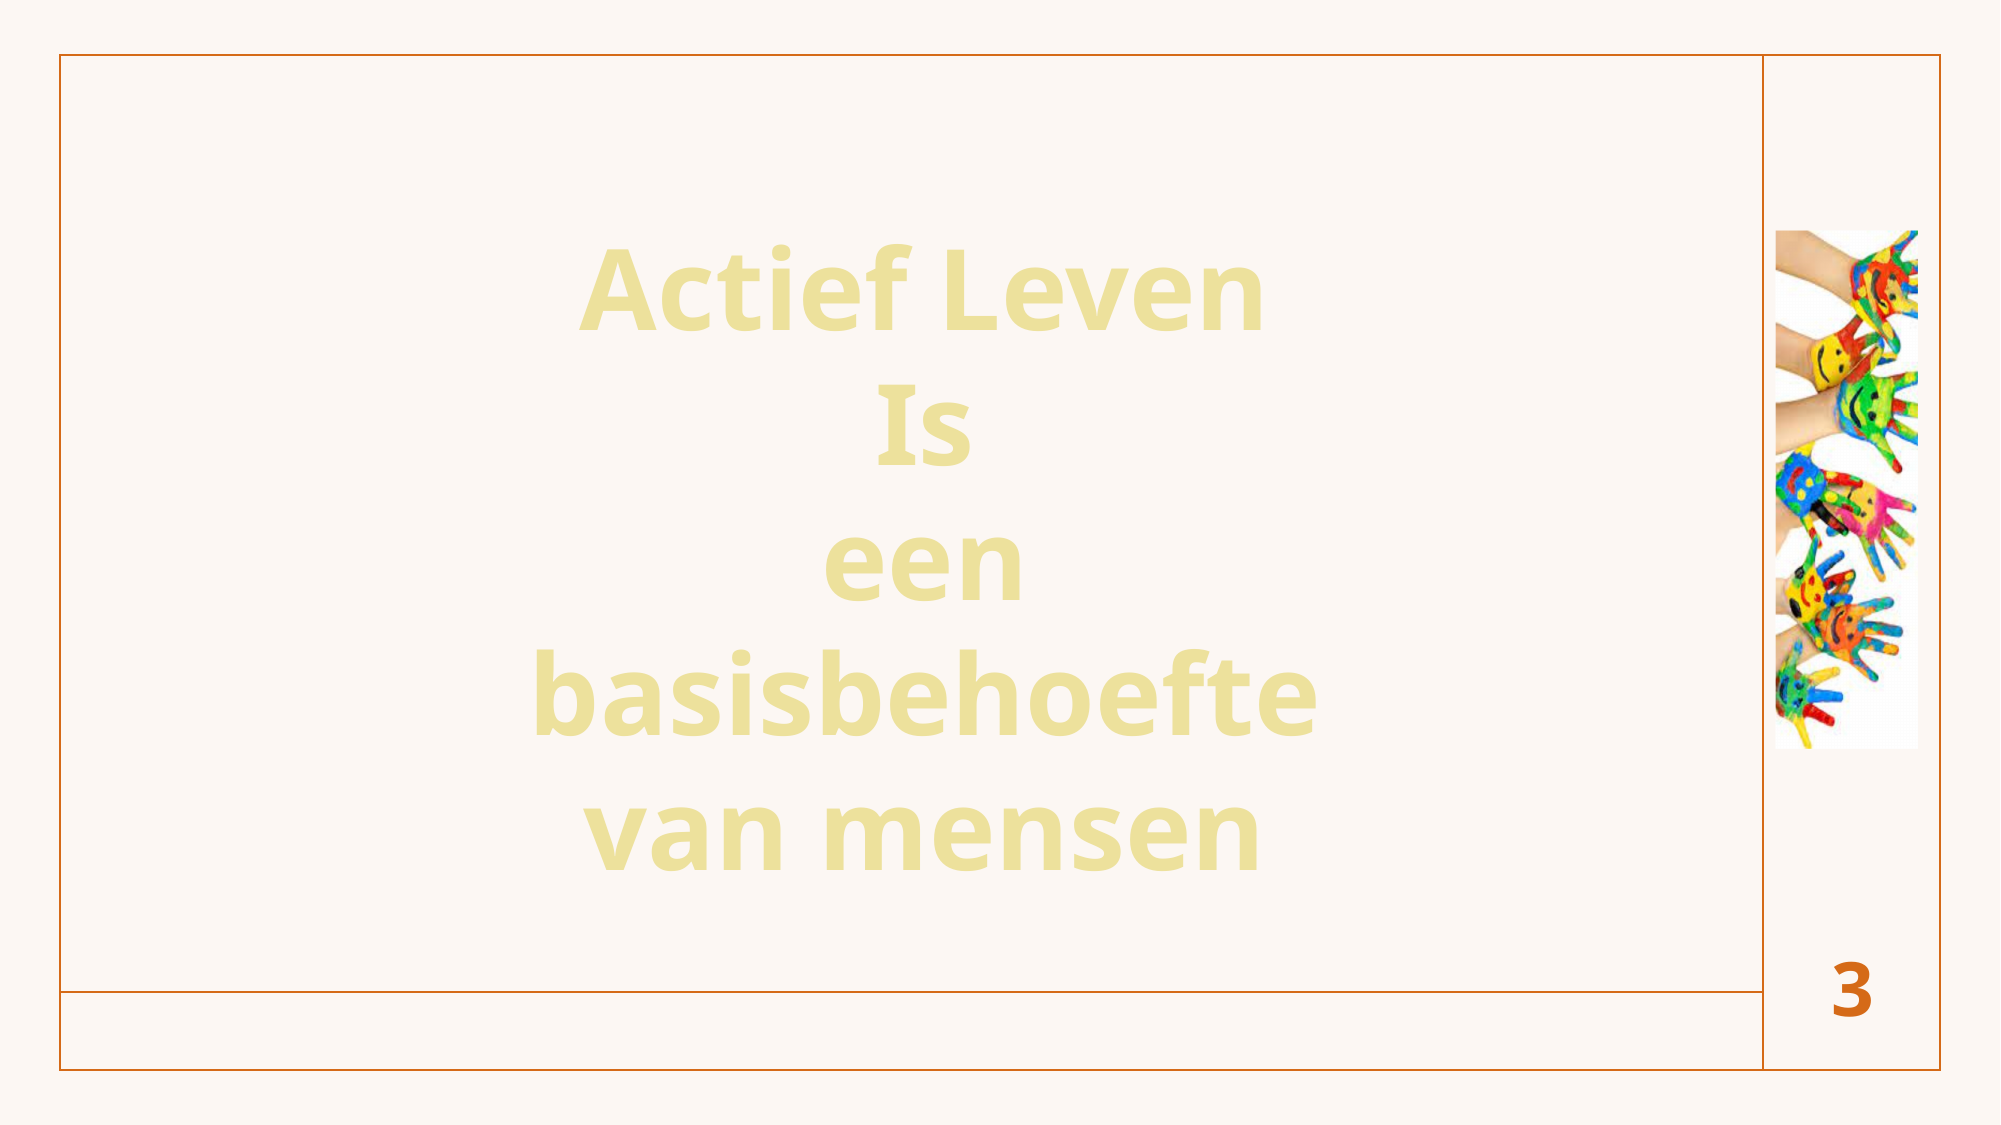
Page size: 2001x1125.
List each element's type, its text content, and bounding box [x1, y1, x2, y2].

picture [1587, 231, 2000, 748]
slide_number 3 [1775, 930, 1932, 1055]
text_box Actief Leven Is een basisbehoefte van mensen [397, 210, 1453, 901]
